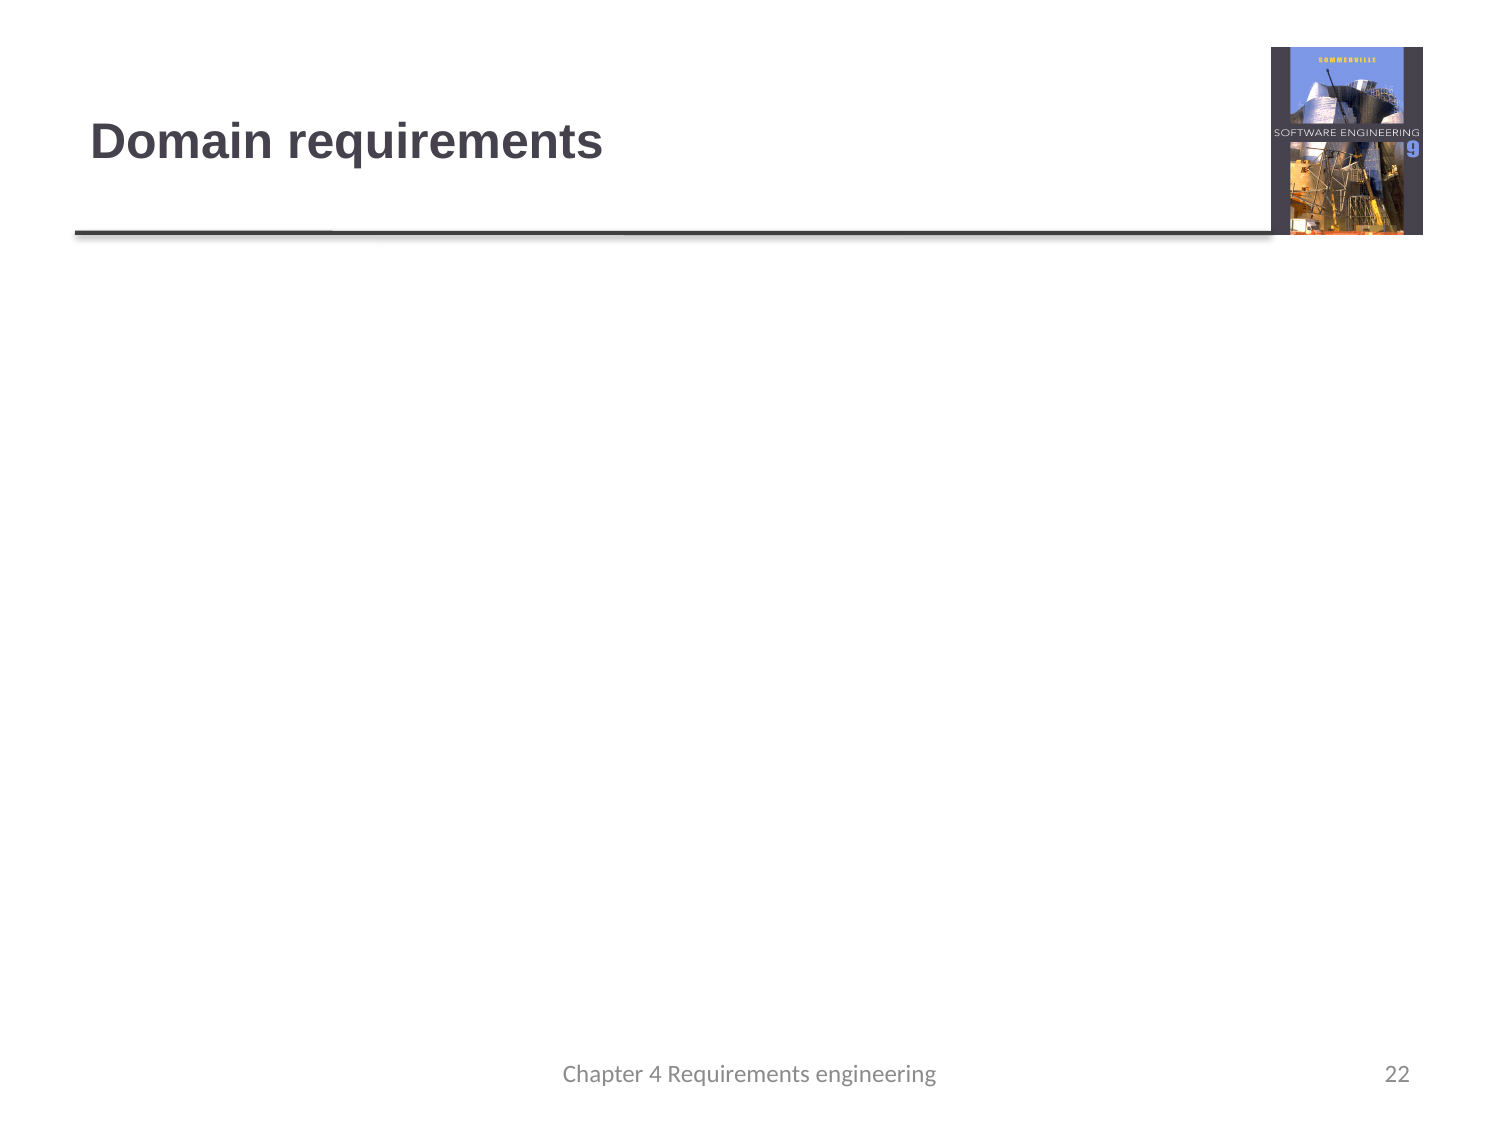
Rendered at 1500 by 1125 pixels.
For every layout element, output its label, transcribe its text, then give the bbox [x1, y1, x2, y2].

footer Chapter 4 Requirements engineering [512, 1042, 988, 1103]
slide_number 22 [1074, 1042, 1425, 1103]
picture [1272, 47, 1423, 235]
title Domain requirements [74, 44, 1272, 233]
